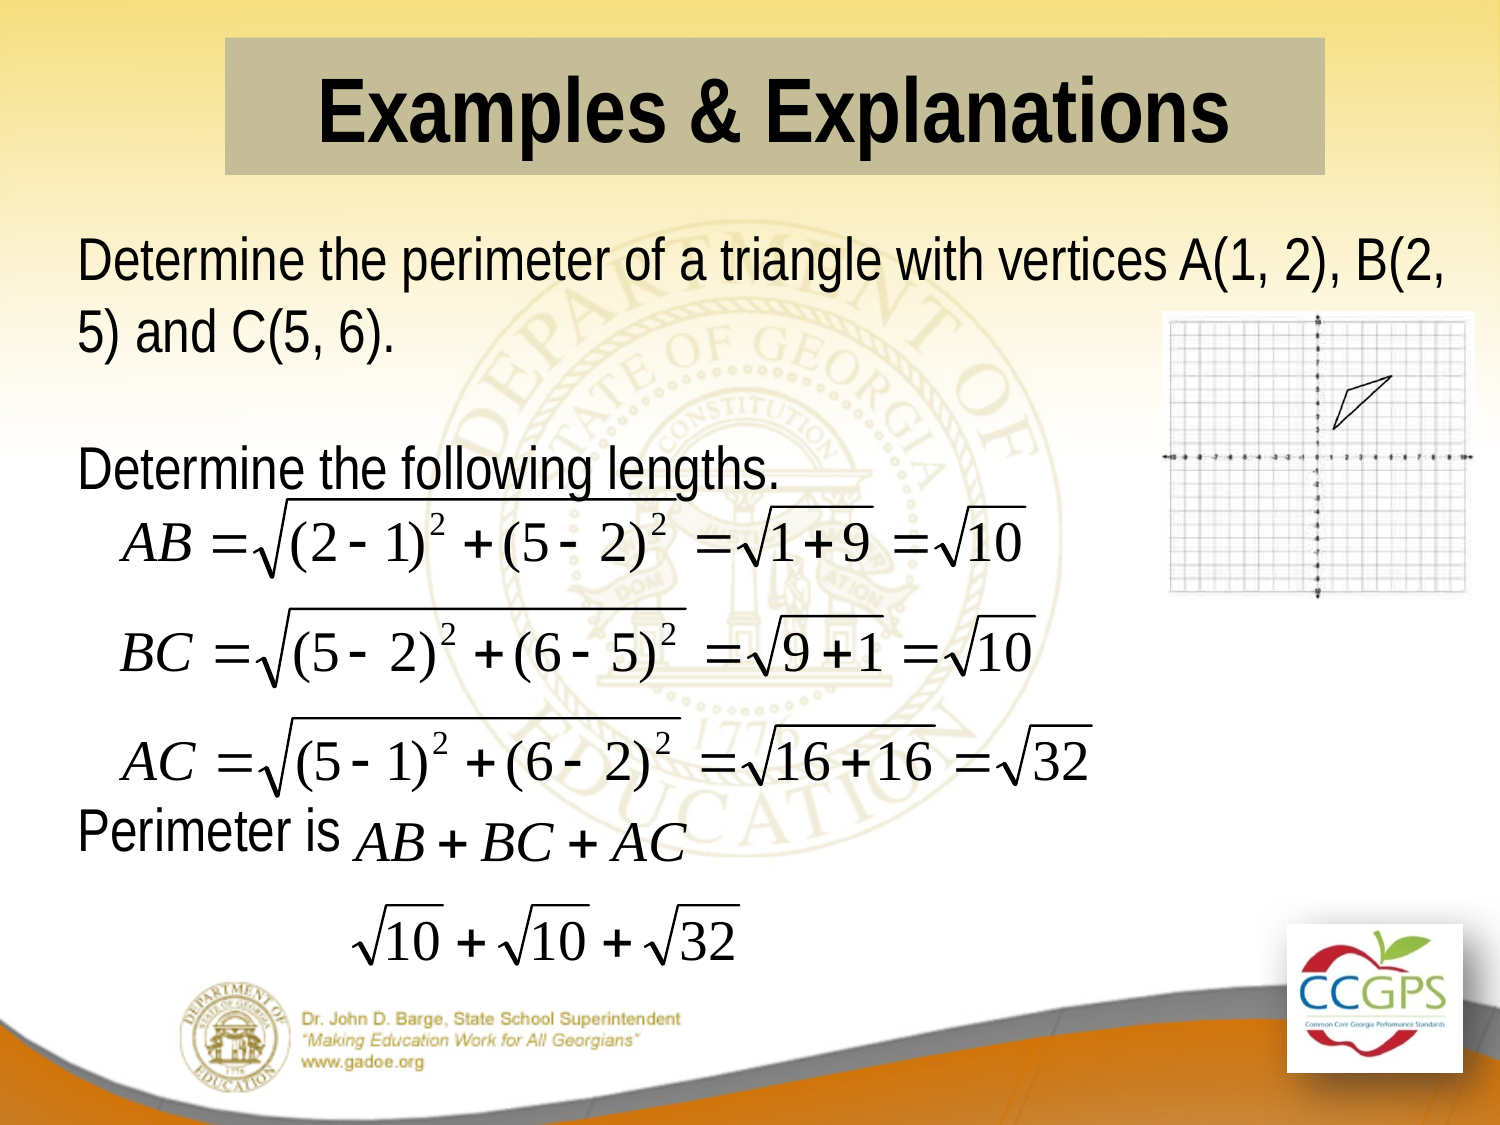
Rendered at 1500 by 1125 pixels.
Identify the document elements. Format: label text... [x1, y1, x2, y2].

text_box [341, 812, 750, 976]
title Examples & Explanations [224, 37, 1326, 176]
picture [0, 0, 1500, 1125]
subtitle Determine the perimeter of a triangle with vertices A(1, 2), B(2, 5) and C(5, 6). Determine the following lengths. Perimeter is [62, 212, 1463, 926]
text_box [109, 483, 1106, 811]
